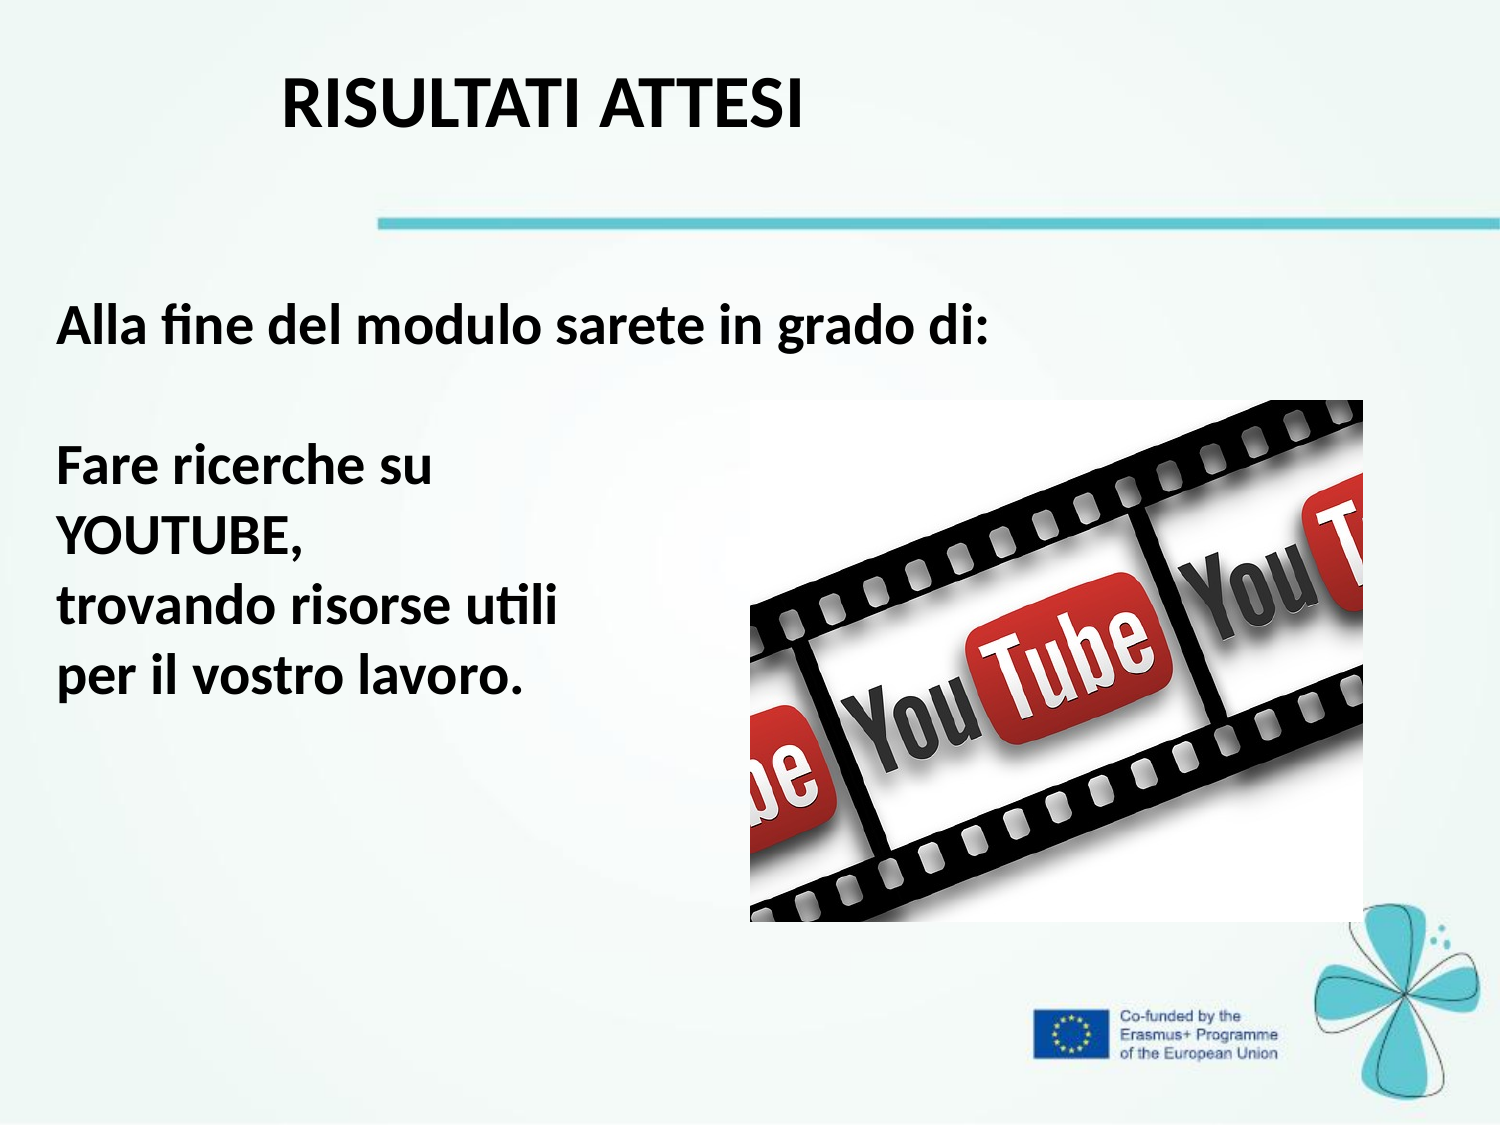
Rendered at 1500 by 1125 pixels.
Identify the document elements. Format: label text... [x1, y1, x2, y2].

text_box Alla fine del modulo sarete in grado di: Fare ricerche su YOUTUBE, trovando risorse utili per il vostro lavoro. [41, 278, 1481, 1044]
text_box RISULTATI ATTESI [266, 45, 1500, 150]
picture [0, 0, 1500, 1125]
